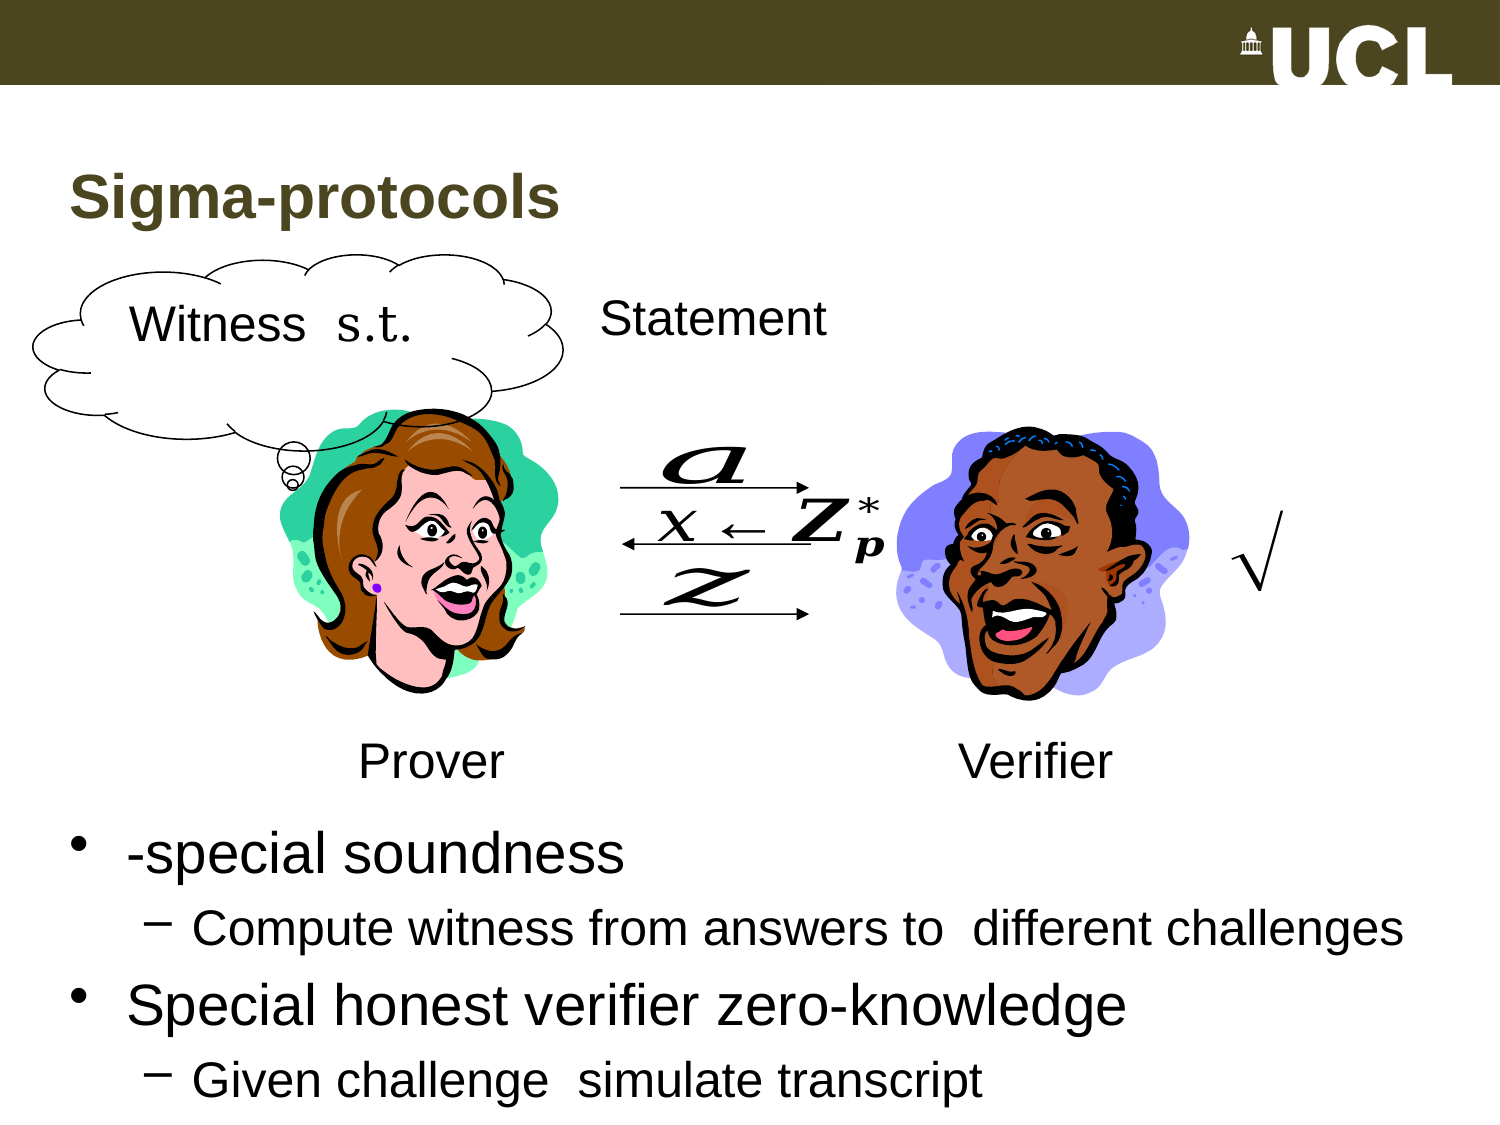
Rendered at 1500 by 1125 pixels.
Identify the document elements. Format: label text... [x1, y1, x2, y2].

text_box [620, 607, 810, 621]
picture [279, 400, 564, 704]
picture [893, 423, 1191, 703]
picture [0, 0, 1500, 85]
text_box [621, 537, 811, 551]
text_box Prover Verifier [43, 721, 1272, 797]
title Sigma-protocols [54, 148, 1447, 362]
text_box [620, 481, 810, 494]
text_box  [1214, 484, 1333, 619]
